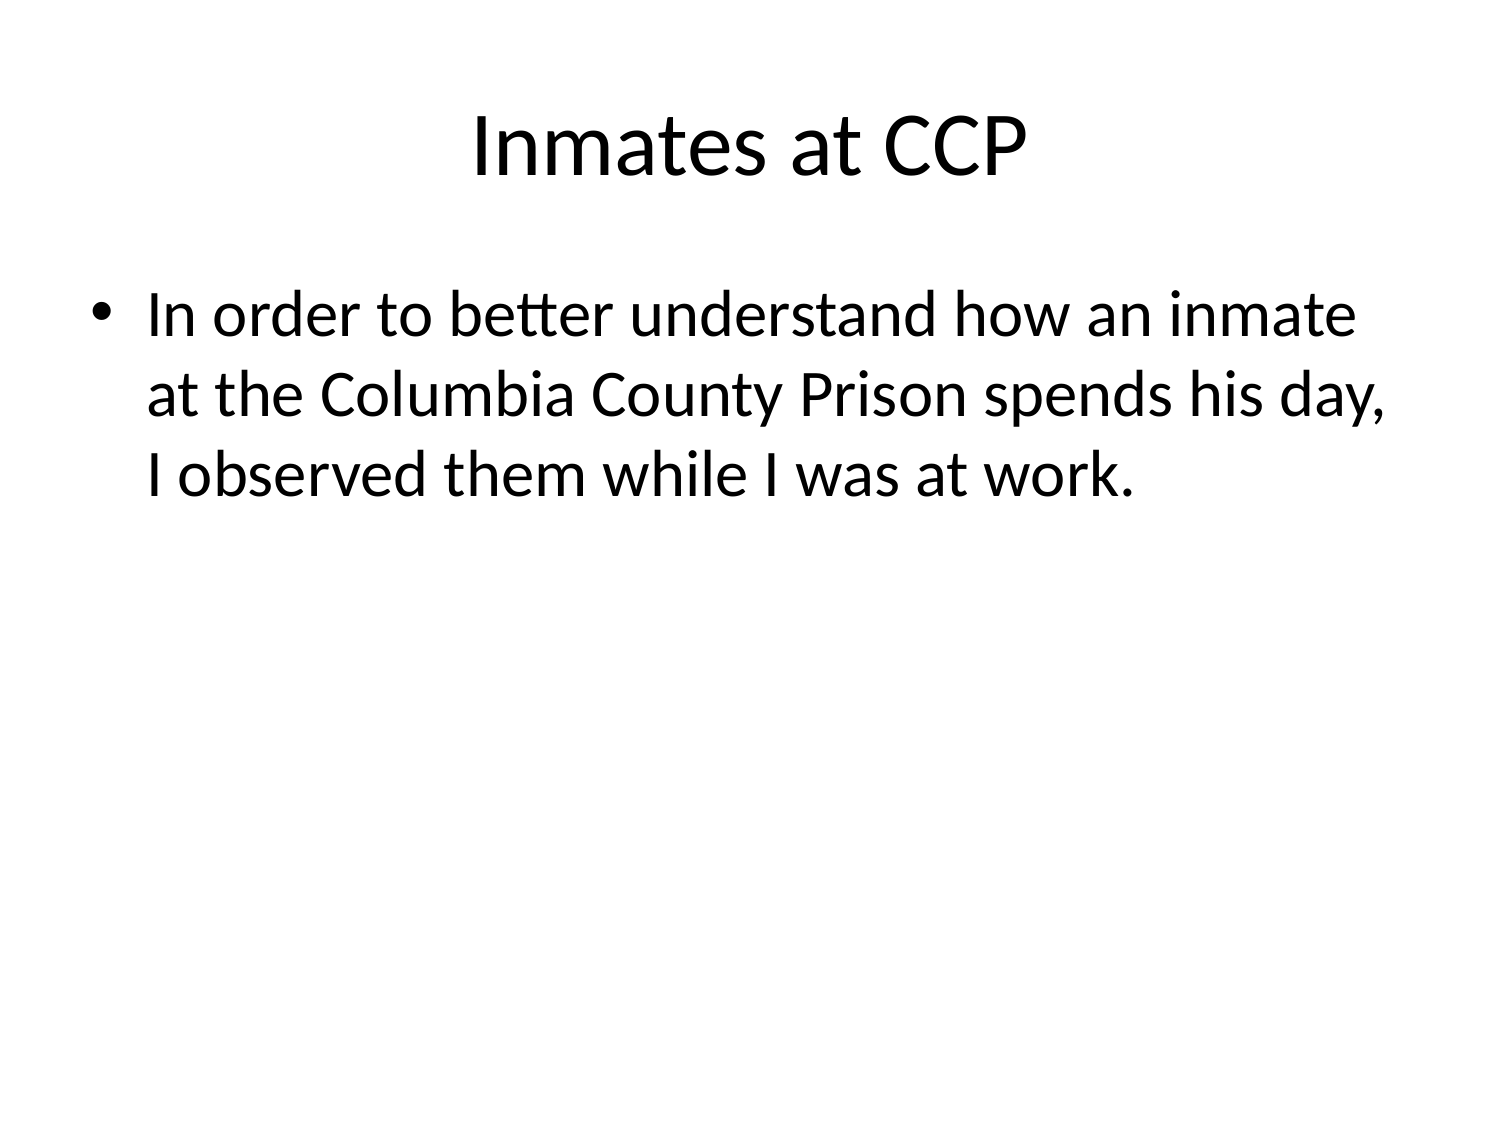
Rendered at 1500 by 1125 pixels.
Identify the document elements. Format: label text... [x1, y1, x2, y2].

title Inmates at CCP [75, 45, 1425, 233]
list In order to better understand how an inmate at the Columbia County Prison spends his day, I observed them while I was at work. [75, 262, 1425, 1005]
